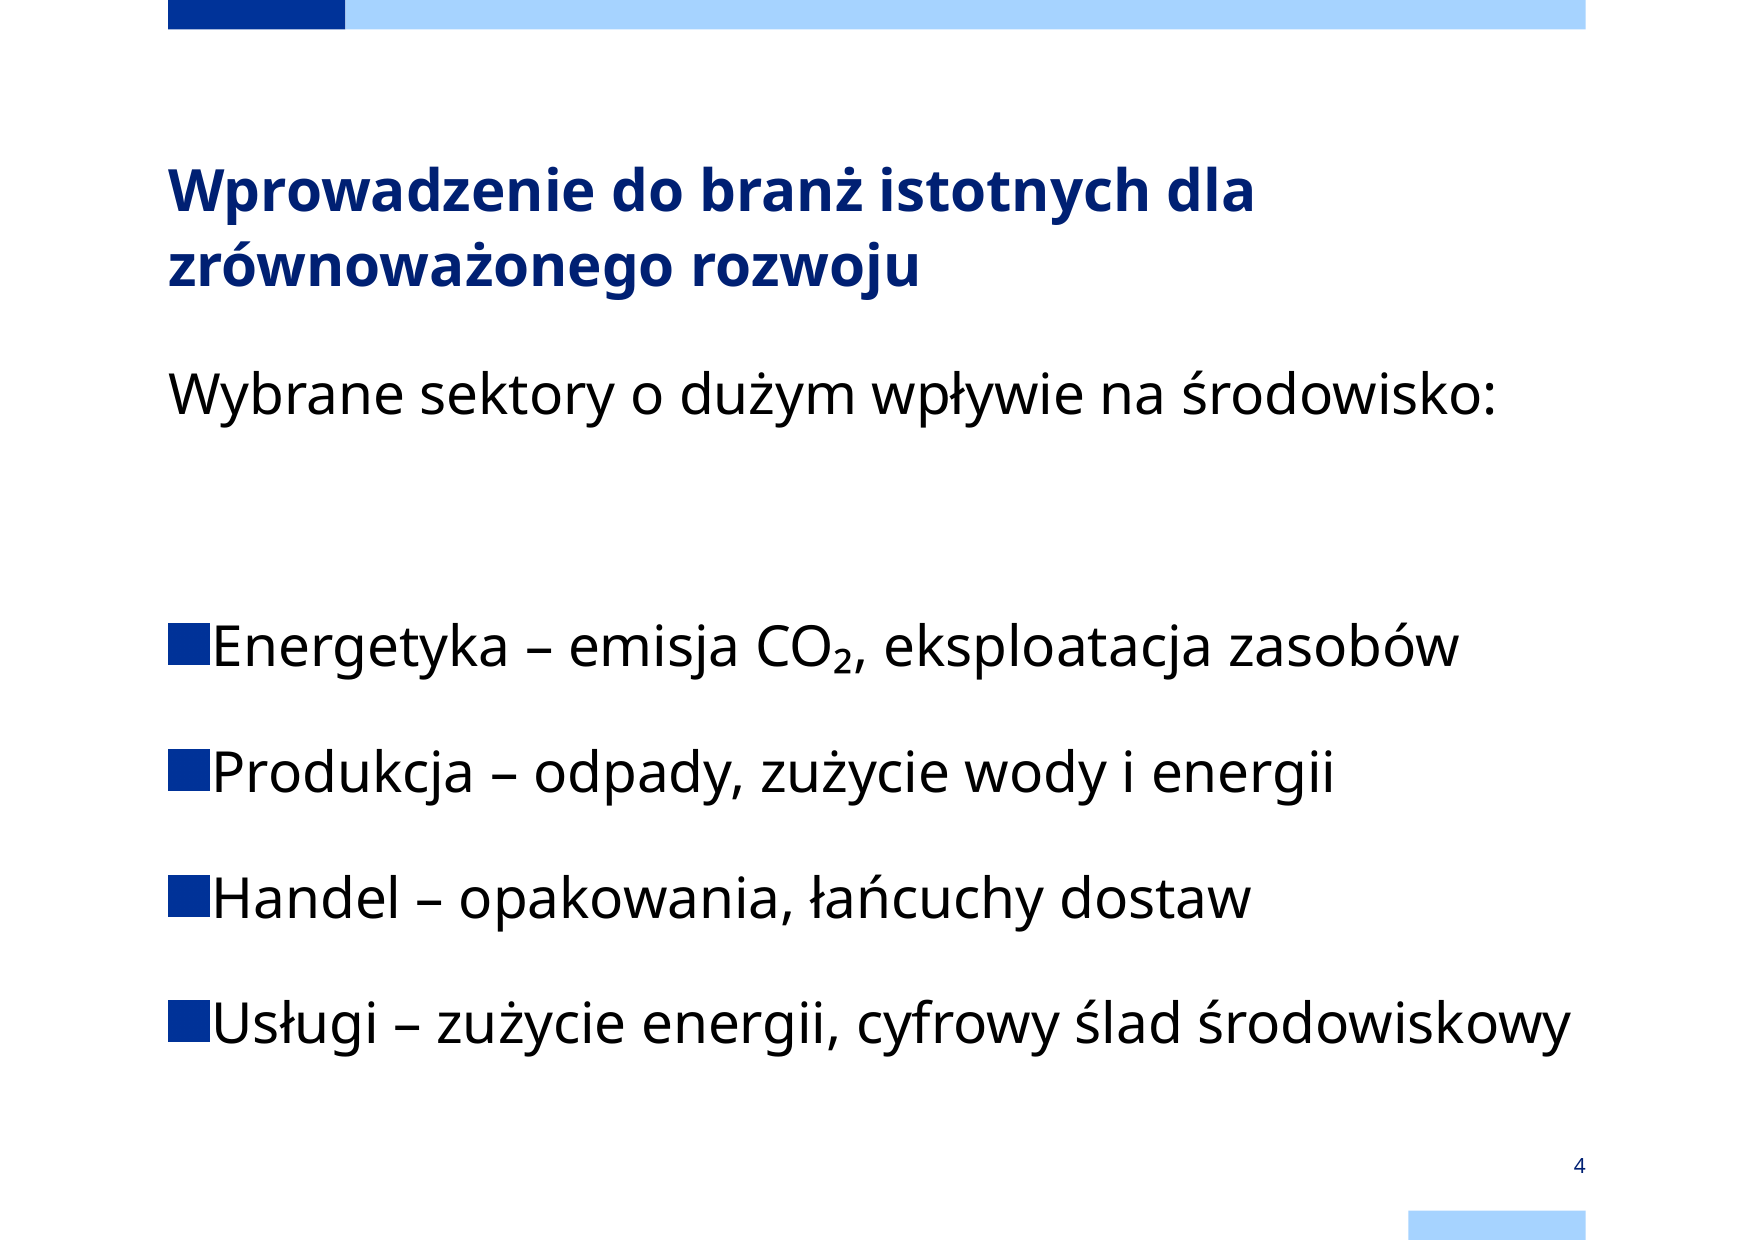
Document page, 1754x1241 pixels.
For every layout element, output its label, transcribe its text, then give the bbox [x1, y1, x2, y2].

picture [168, 1000, 210, 1042]
picture [168, 623, 210, 665]
slide_number 4 [1408, 1151, 1586, 1182]
title Wprowadzenie do branż istotnych dla zrównoważonego rozwoju [168, 147, 1586, 324]
picture [168, 749, 210, 791]
picture [168, 875, 210, 917]
list Wybrane sektory o dużym wpływie na środowisko: Energetyka – emisja CO₂, eksploatacja zasobów Produkcja – odpady, zużycie wody i energii Handel – opakowania, łańcuchy dostaw Usługi – zużycie energii, cyfrowy ślad środowiskowy [168, 324, 1586, 1093]
